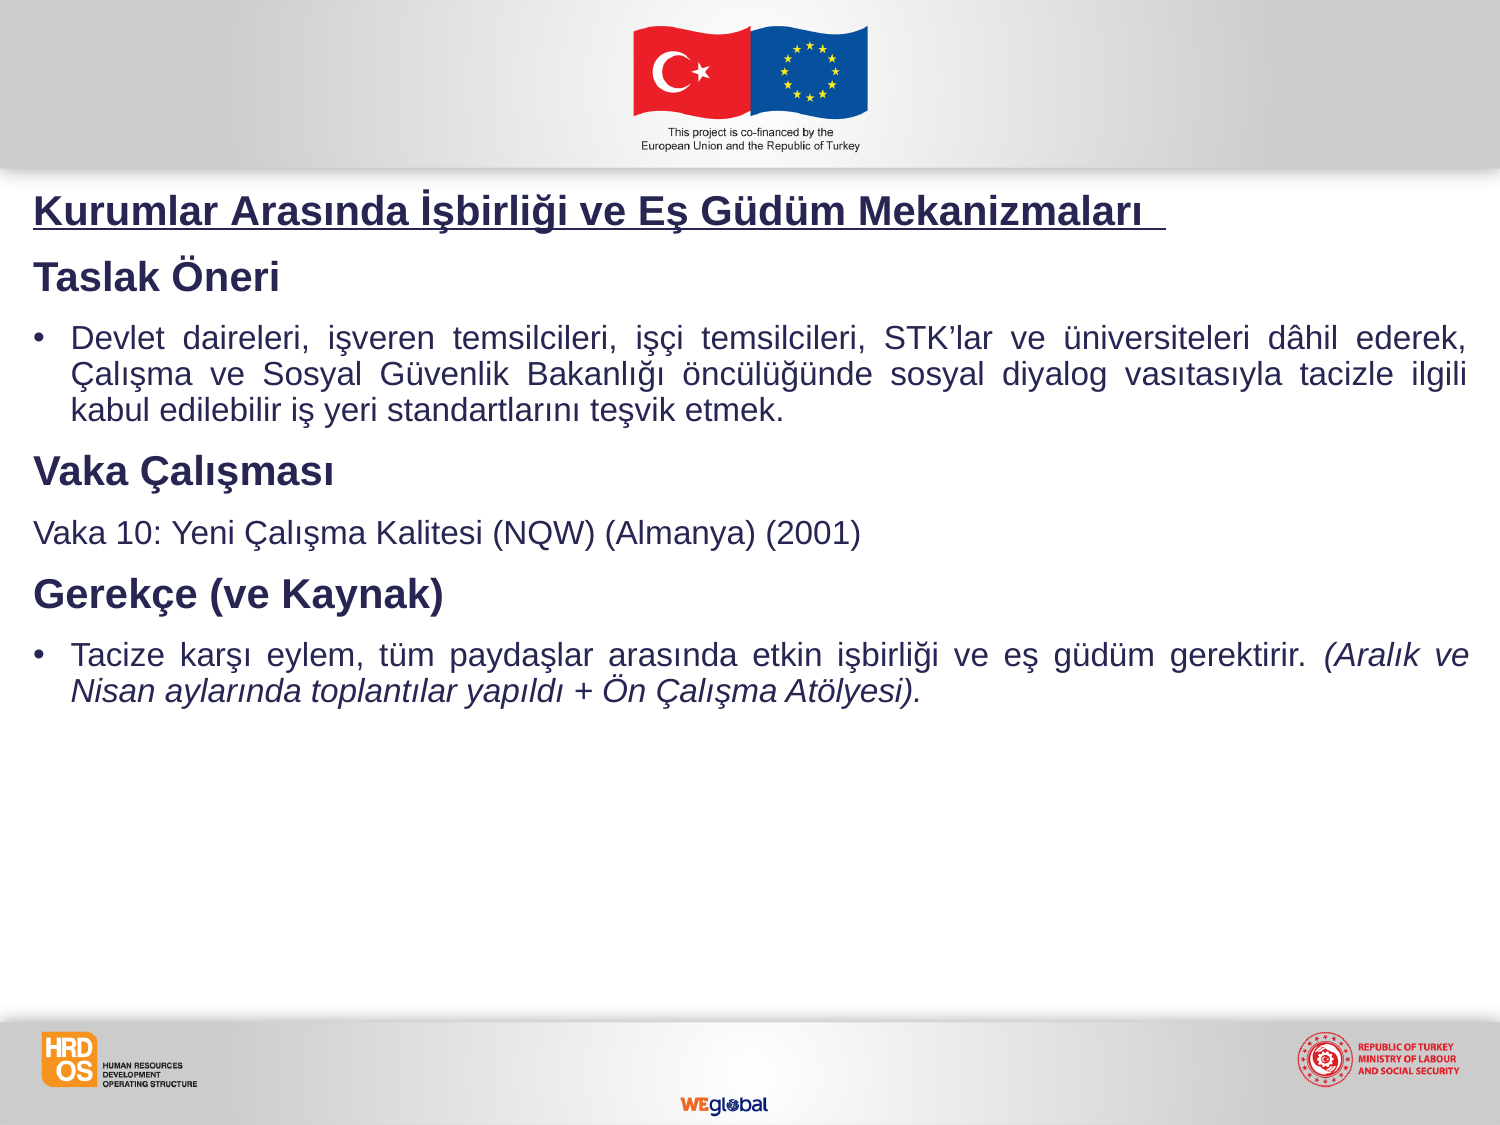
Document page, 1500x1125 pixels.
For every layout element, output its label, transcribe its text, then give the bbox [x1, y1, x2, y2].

list Kurumlar Arasında İşbirliği ve Eş Güdüm Mekanizmaları Taslak Öneri Devlet daireleri, işveren temsilcileri, işçi temsilcileri, STK’lar ve üniversiteleri dâhil ederek, Çalışma ve Sosyal Güvenlik Bakanlığı öncülüğünde sosyal diyalog vasıtasıyla tacizle ilgili kabul edilebilir iş yeri standartlarını teşvik etmek. Vaka Çalışması Vaka 10: Yeni Çalışma Kalitesi (NQW) (Almanya) (2001) Gerekçe (ve Kaynak) Tacize karşı eylem, tüm paydaşlar arasında etkin işbirliği ve eş güdüm gerektirir. (Aralık ve Nisan aylarında toplantılar yapıldı + Ön Çalışma Atölyesi). [18, 181, 1485, 1023]
picture [0, 0, 1500, 1125]
